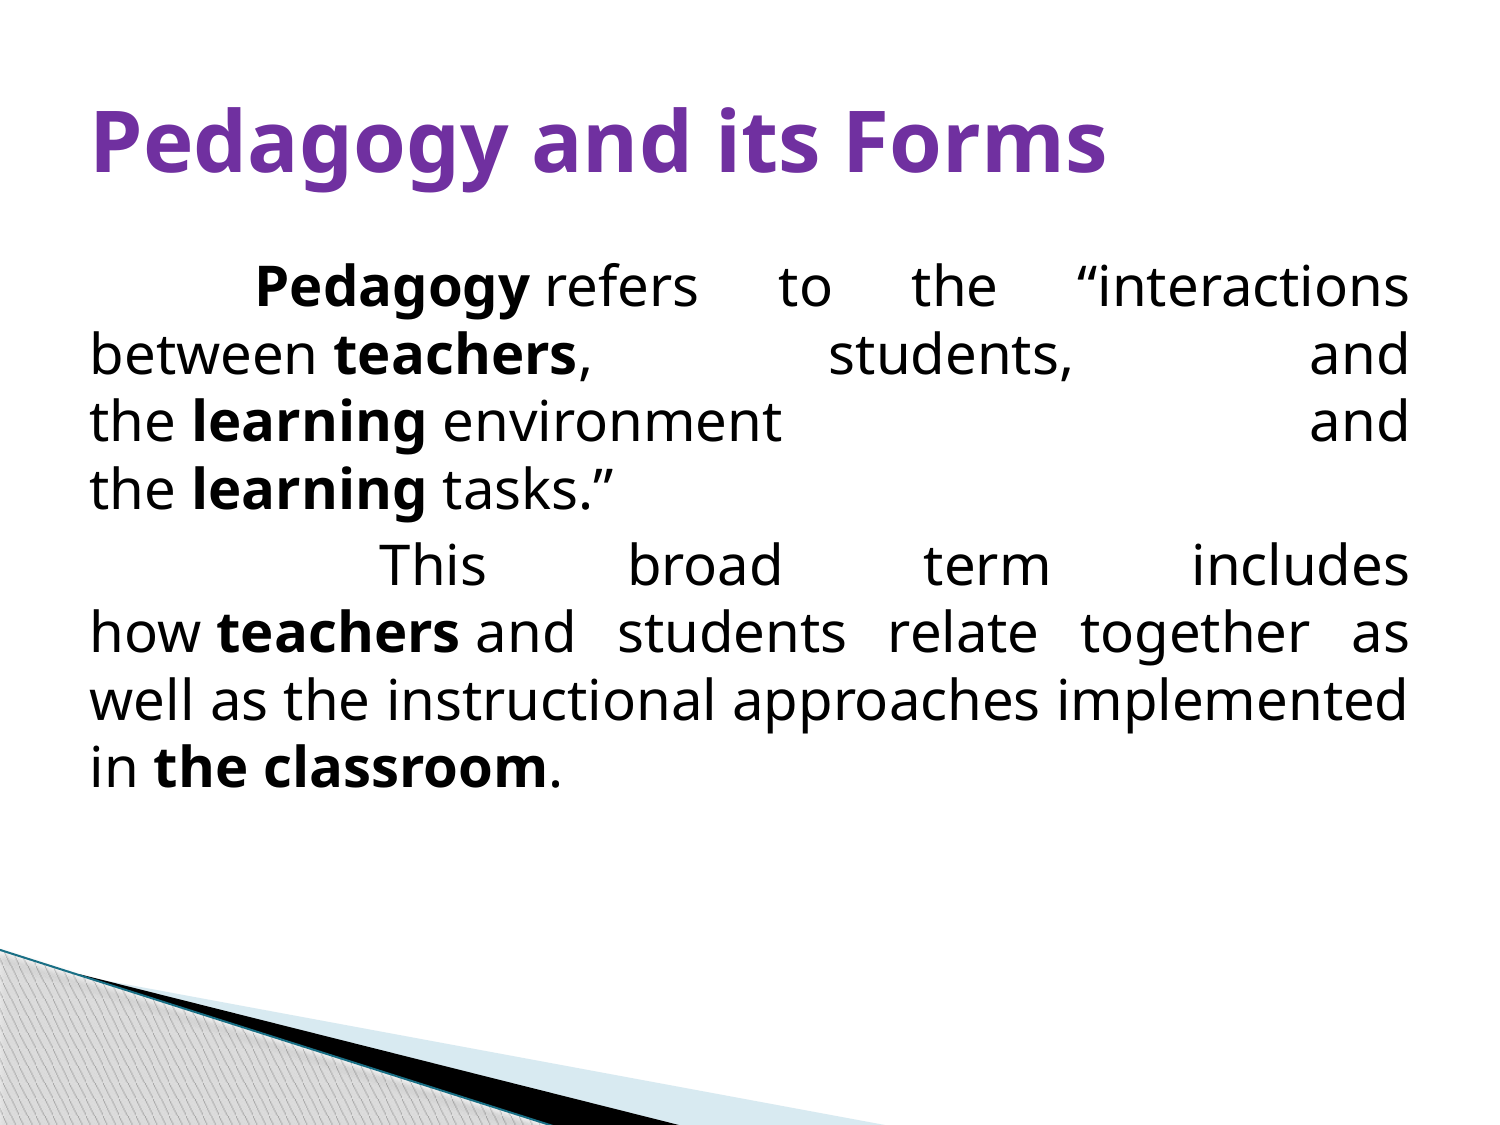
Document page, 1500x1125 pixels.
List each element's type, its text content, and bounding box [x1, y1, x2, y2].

title Pedagogy and its Forms [75, 45, 1425, 233]
list Pedagogy refers to the “interactions between teachers, students, and the learning environment and the learning tasks.” This broad term includes how teachers and students relate together as well as the instructional approaches implemented in the classroom. [75, 243, 1425, 986]
